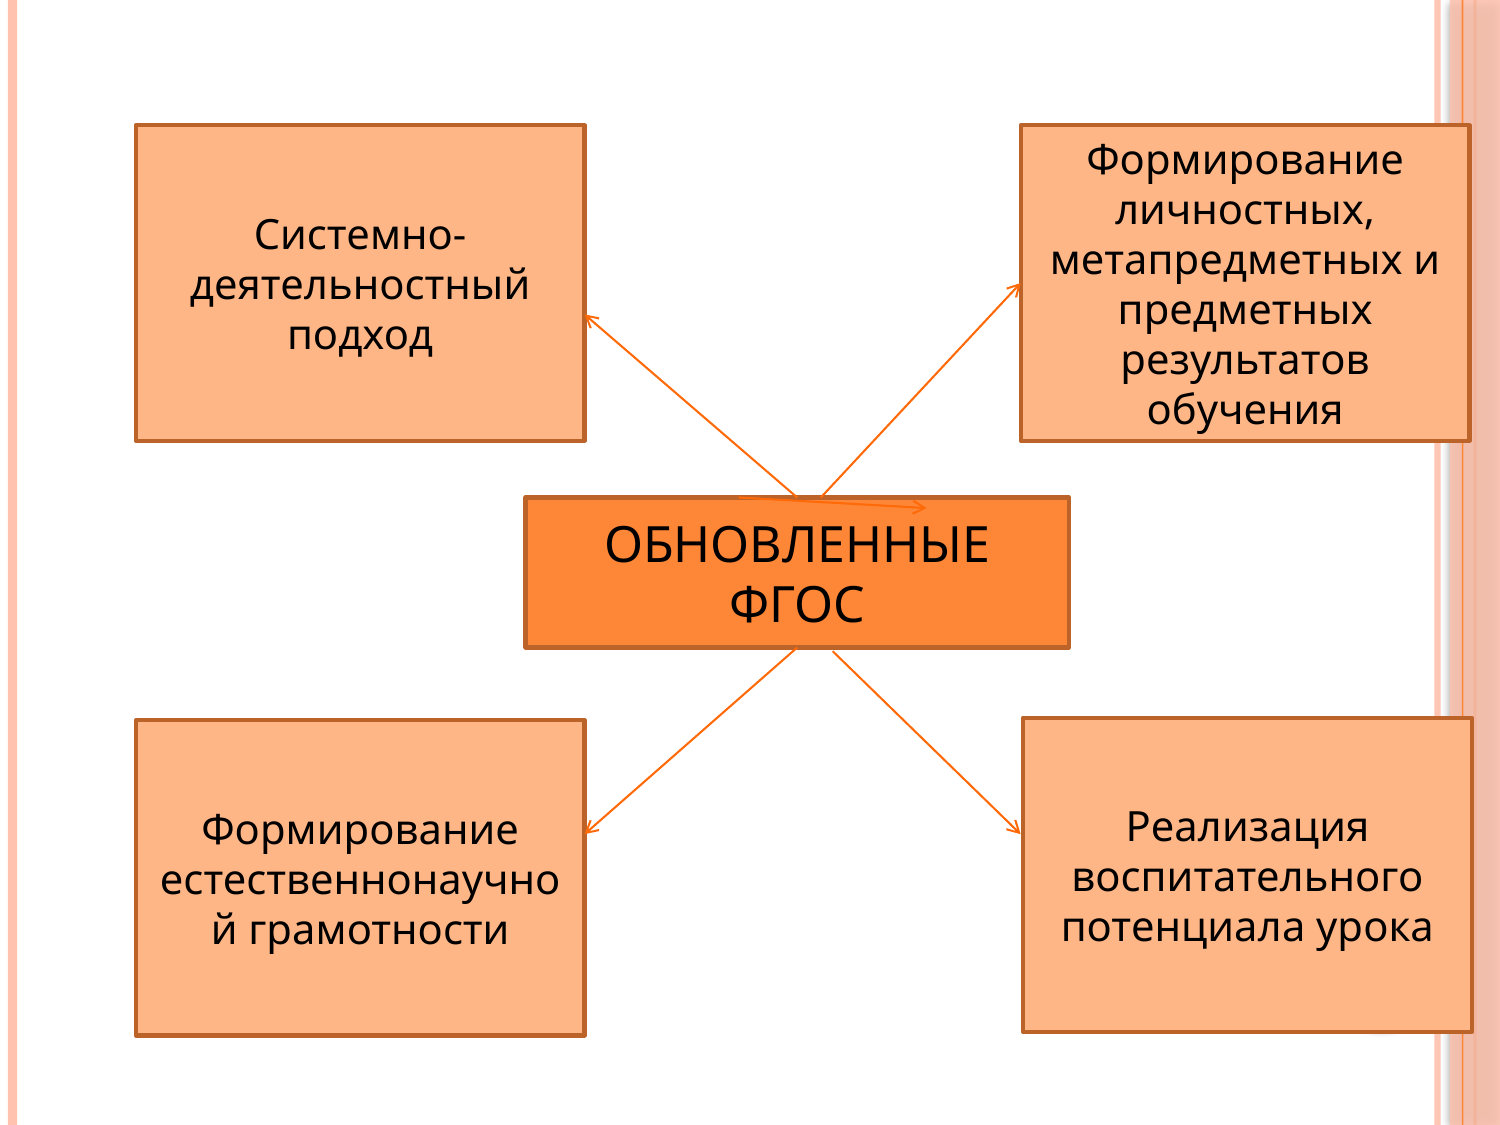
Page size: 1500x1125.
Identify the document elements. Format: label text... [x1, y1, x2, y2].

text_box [832, 650, 1022, 835]
text_box Формирование естественнонаучной грамотности [134, 718, 587, 1038]
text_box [820, 282, 1022, 499]
text_box ОБНОВЛЕННЫЕ ФГОС [523, 495, 1071, 650]
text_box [738, 497, 928, 509]
text_box Реализация воспитательного потенциала урока [1021, 716, 1474, 1034]
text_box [584, 647, 798, 835]
text_box Системно-деятельностный подход [134, 123, 587, 443]
text_box Формирование личностных, метапредметных и предметных результатов обучения [1019, 123, 1472, 443]
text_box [584, 313, 798, 498]
